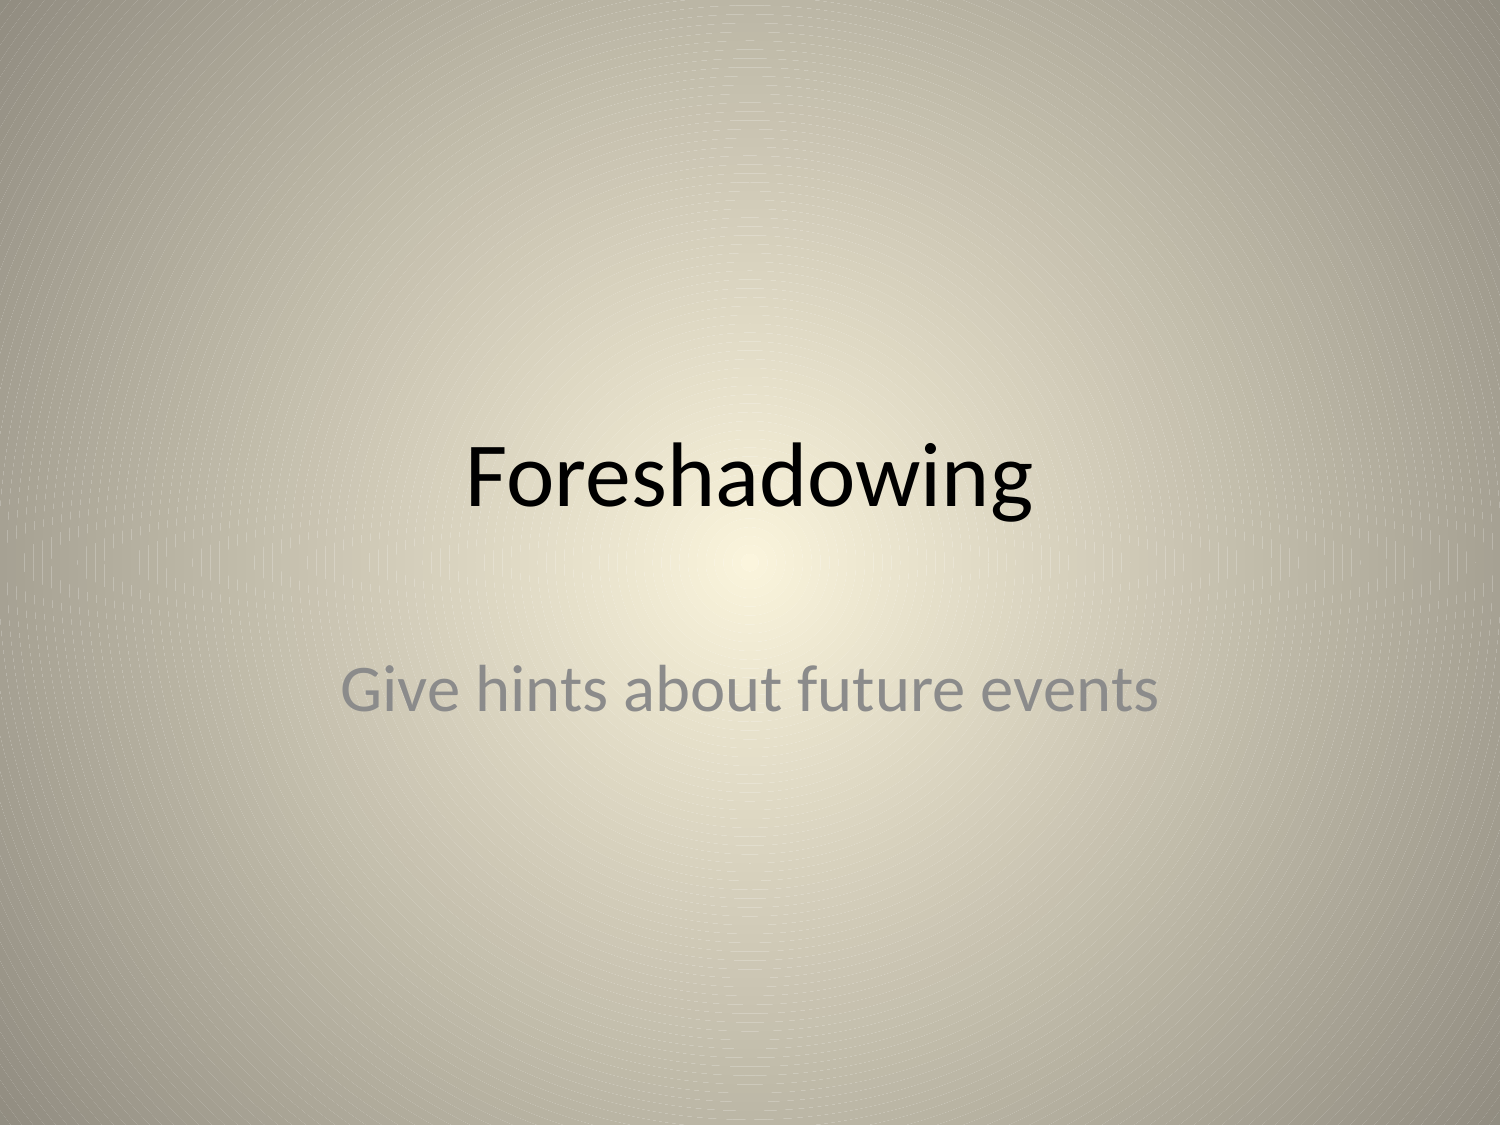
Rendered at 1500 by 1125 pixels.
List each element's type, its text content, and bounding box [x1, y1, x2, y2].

subtitle Give hints about future events [225, 637, 1275, 925]
title Foreshadowing [112, 349, 1388, 591]
